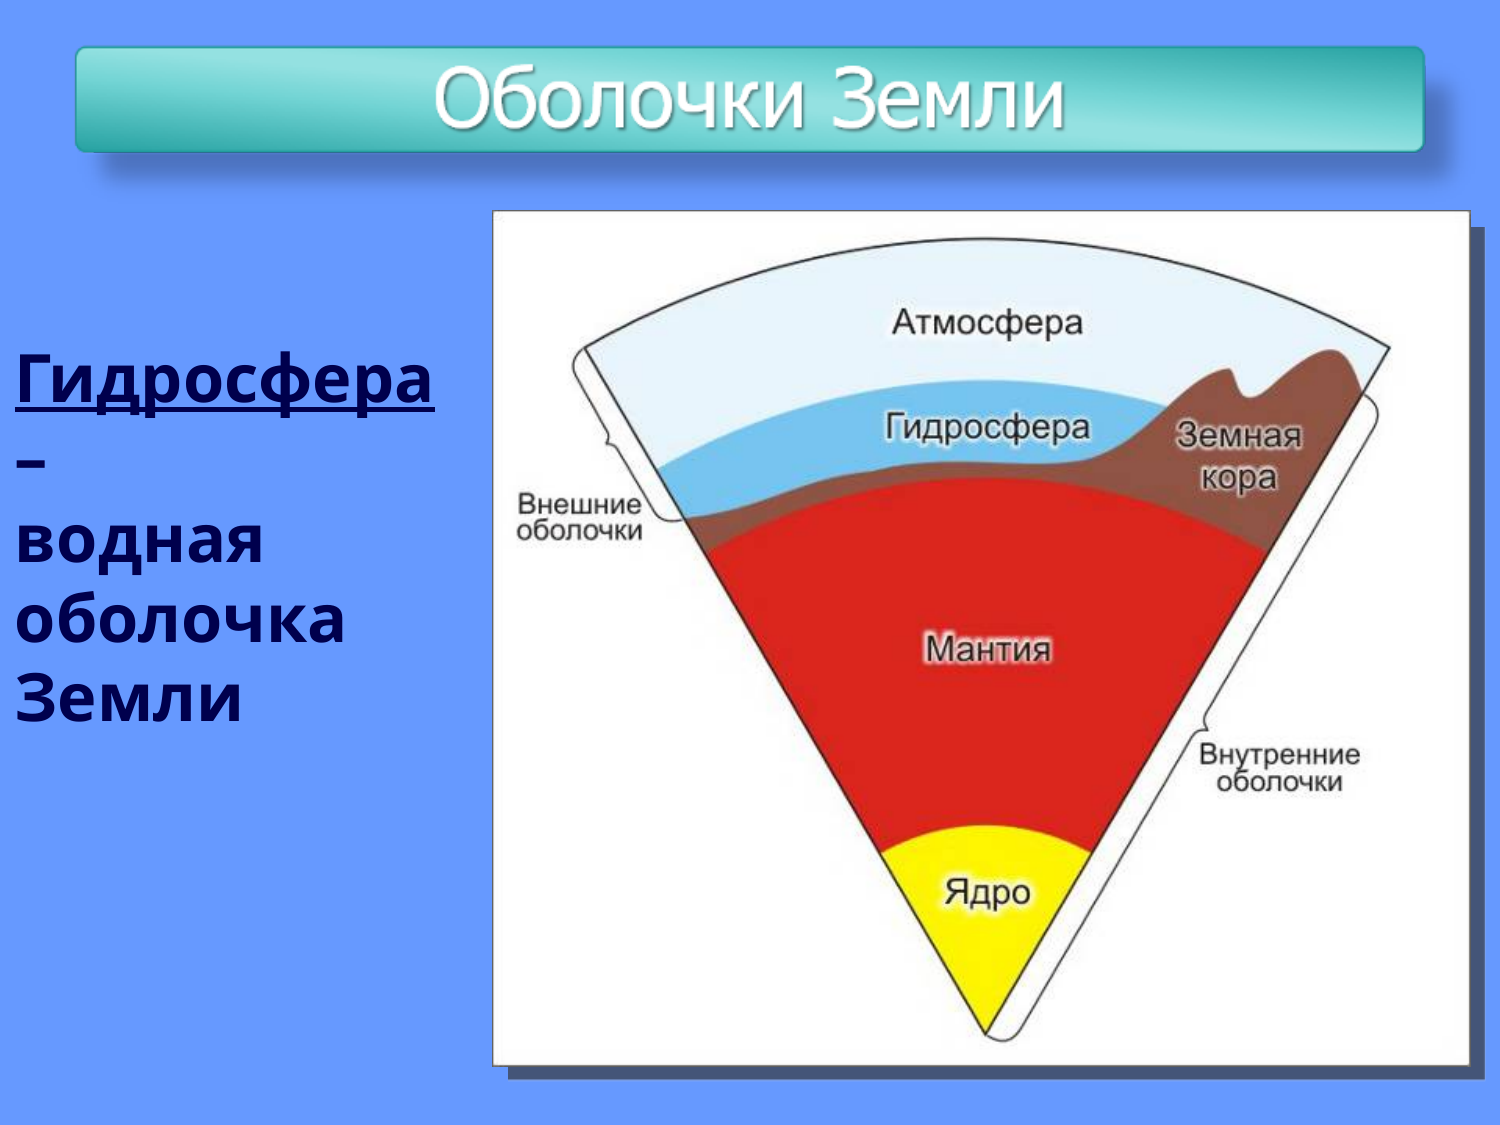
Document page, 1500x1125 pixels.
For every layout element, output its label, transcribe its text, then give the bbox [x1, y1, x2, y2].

picture [68, 17, 1486, 1067]
text_box Гидросфера – водная оболочка Земли [0, 328, 486, 743]
